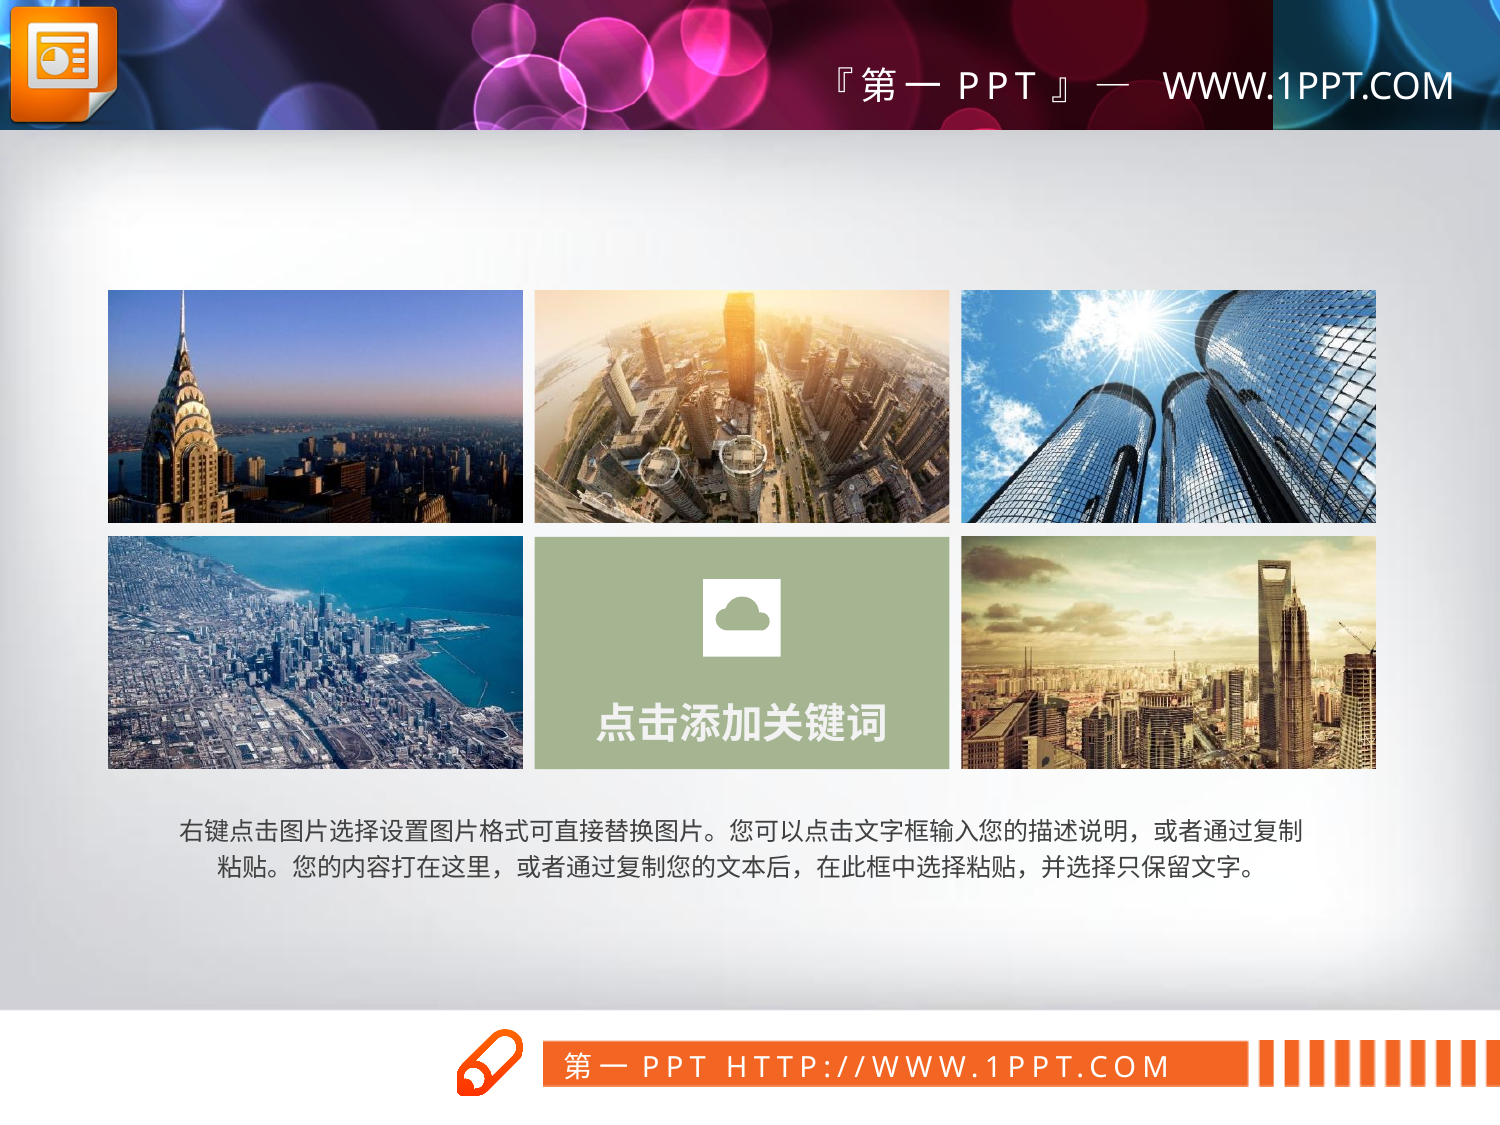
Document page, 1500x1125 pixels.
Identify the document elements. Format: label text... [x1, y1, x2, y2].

picture [0, 0, 1500, 1012]
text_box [702, 578, 781, 657]
text_box [534, 290, 950, 523]
text_box [961, 536, 1376, 770]
text_box [108, 536, 523, 770]
picture [543, 1040, 1500, 1087]
text_box 右键点击图片选择设置图片格式可直接替换图片。您可以点击文字框输入您的描述说明，或者通过复制粘贴。您的内容打在这里，或者通过复制您的文本后，在此框中选择粘贴，并选择只保留文字。 [160, 803, 1324, 887]
text_box [961, 290, 1376, 523]
text_box 点击添加关键词 [584, 691, 900, 753]
text_box [534, 536, 950, 770]
text_box [108, 290, 523, 523]
